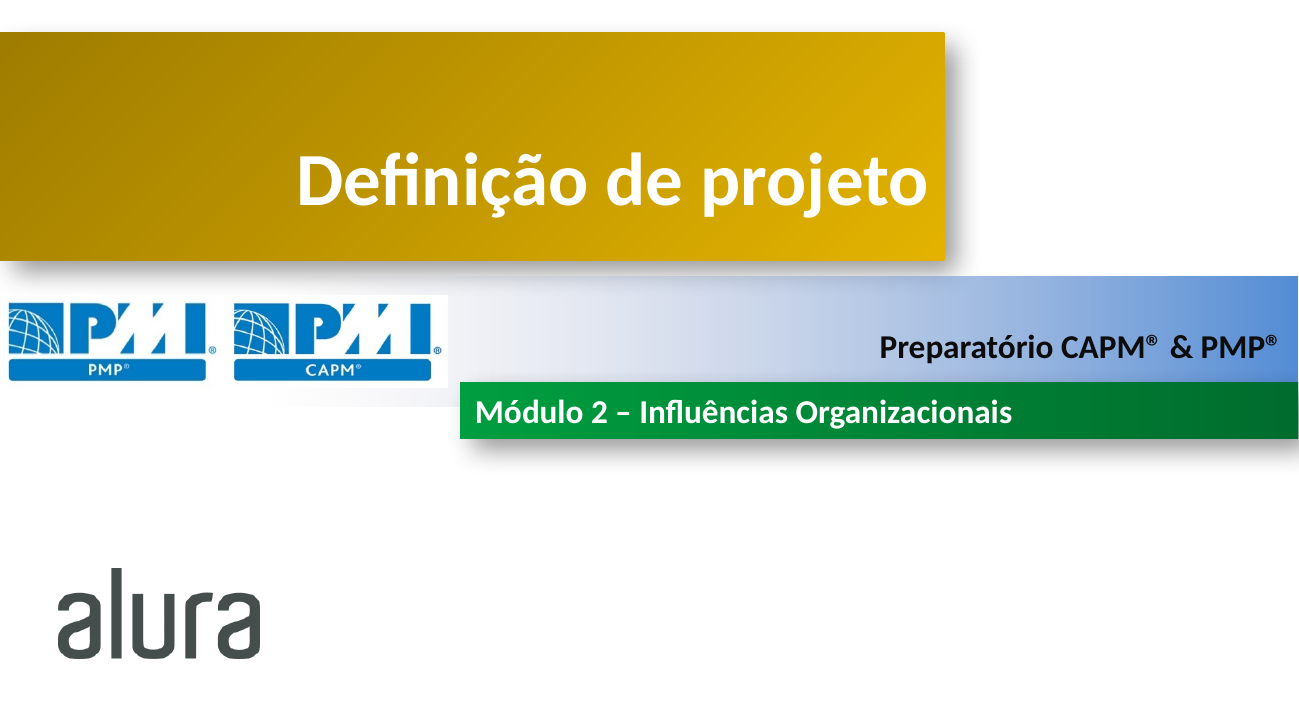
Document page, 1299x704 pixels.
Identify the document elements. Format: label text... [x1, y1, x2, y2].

text_box Preparatório CAPM® & PMP® [452, 317, 1298, 374]
text_box Módulo 2 – Influências Organizacionais [460, 382, 1299, 439]
picture [58, 568, 260, 660]
text_box [270, 374, 1298, 407]
text_box Definição de projeto [0, 32, 945, 261]
text_box [270, 276, 1298, 317]
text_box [0, 294, 449, 390]
